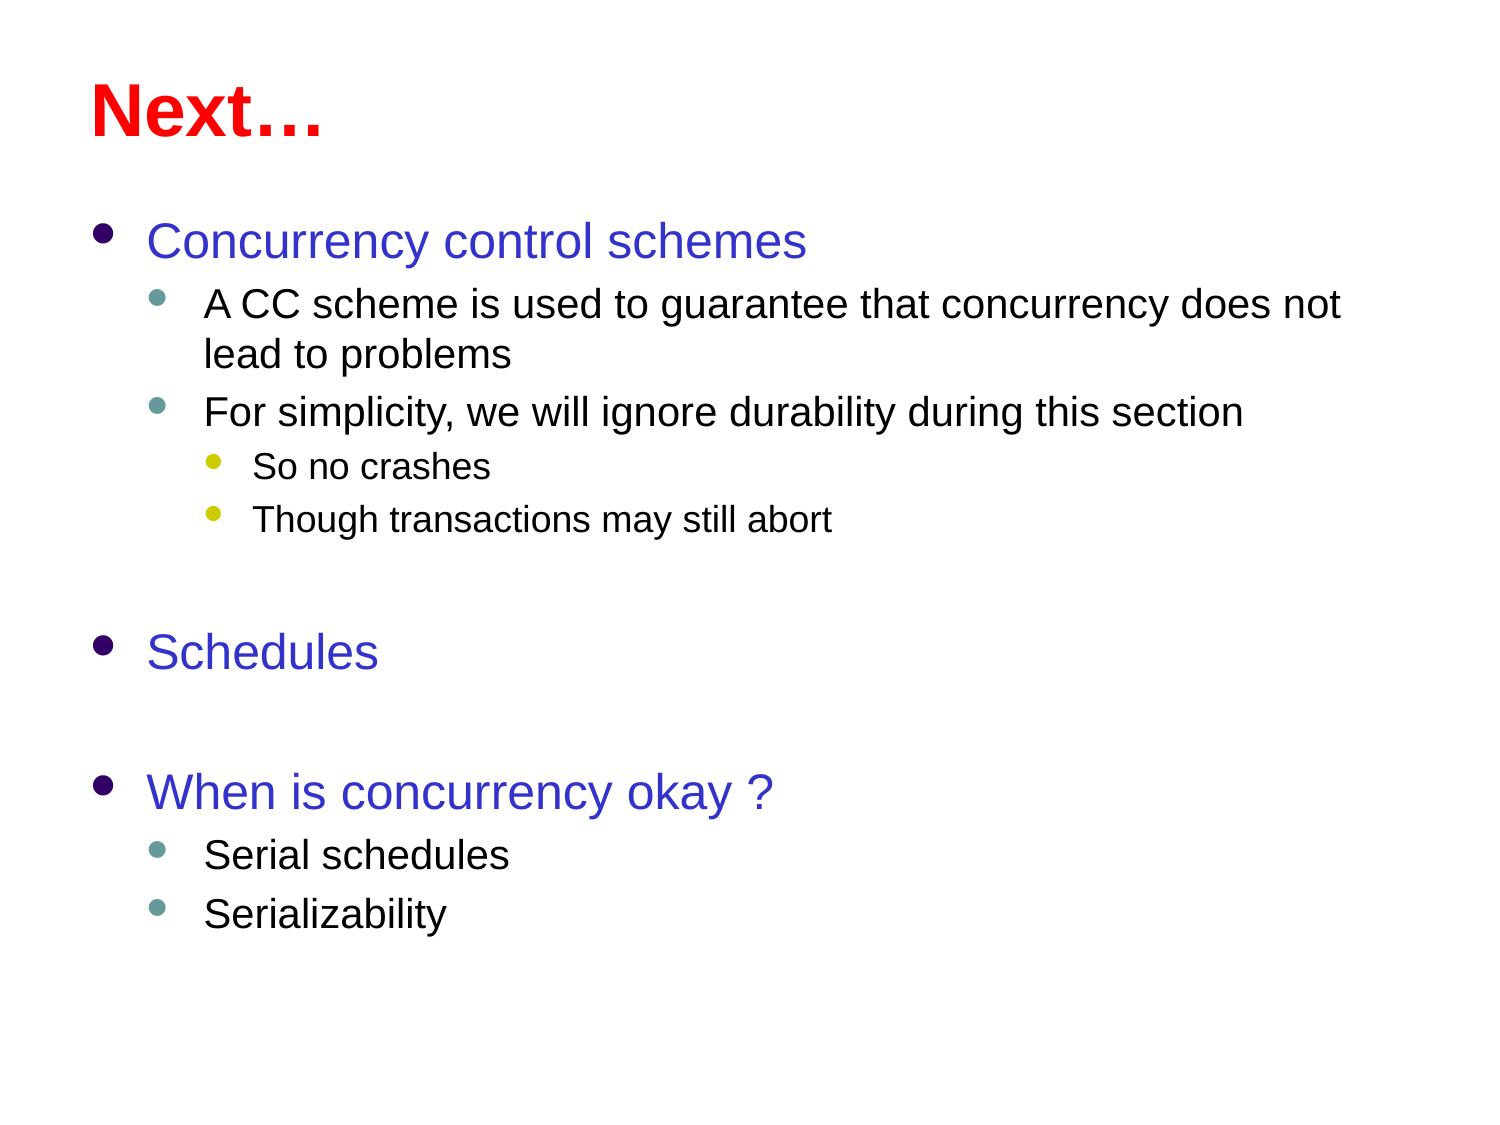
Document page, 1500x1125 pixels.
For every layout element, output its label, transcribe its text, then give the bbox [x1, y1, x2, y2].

list Concurrency control schemes A CC scheme is used to guarantee that concurrency does not lead to problems For simplicity, we will ignore durability during this section So no crashes Though transactions may still abort Schedules When is concurrency okay ? Serial schedules Serializability [74, 200, 1426, 863]
title Next… [74, 19, 1313, 160]
